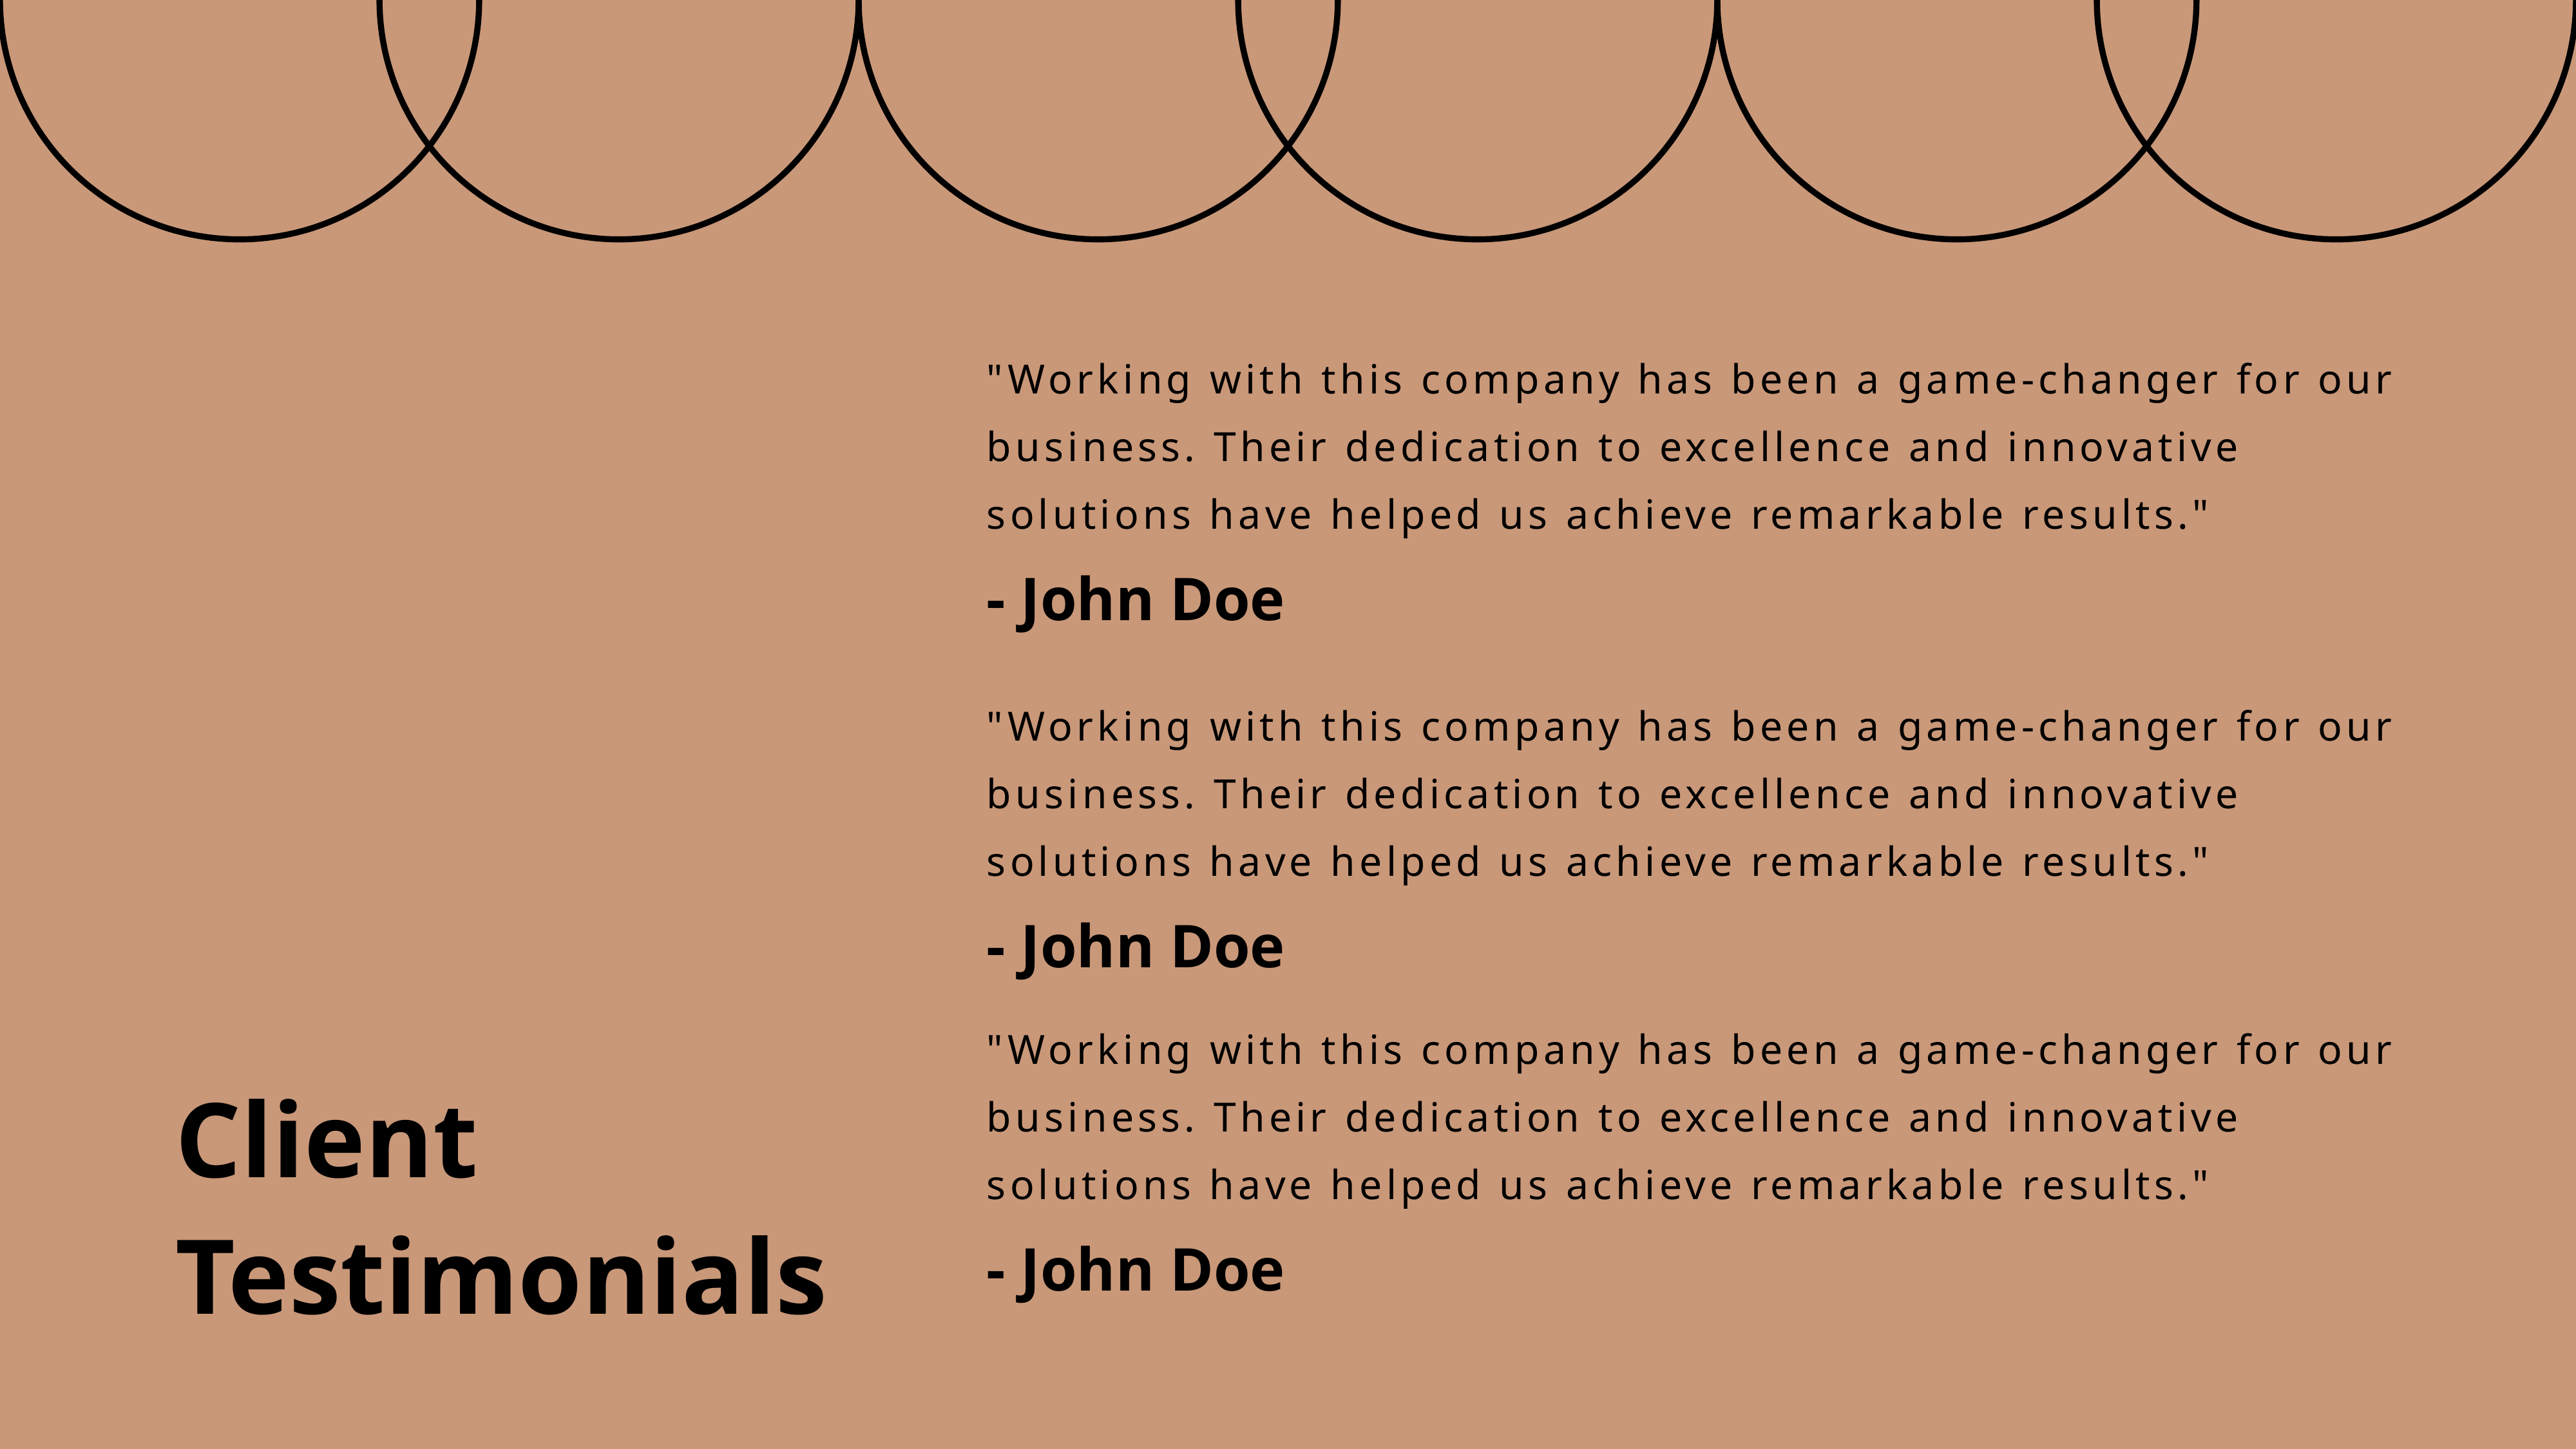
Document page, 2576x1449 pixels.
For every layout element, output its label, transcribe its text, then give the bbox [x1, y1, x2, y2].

text_box Client Testimonials [166, 1057, 841, 1340]
text_box - John Doe [977, 1220, 2416, 1307]
text_box "Working with this company has been a game-changer for our business. Their dedication to excellence and innovative solutions have helped us achieve remarkable results." [977, 329, 2416, 542]
text_box "Working with this company has been a game-changer for our business. Their dedication to excellence and innovative solutions have helped us achieve remarkable results." [977, 999, 2416, 1212]
text_box "Working with this company has been a game-changer for our business. Their dedication to excellence and innovative solutions have helped us achieve remarkable results." [977, 677, 2416, 889]
text_box - John Doe [977, 896, 2416, 985]
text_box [0, 0, 2576, 240]
text_box - John Doe [977, 549, 2416, 637]
